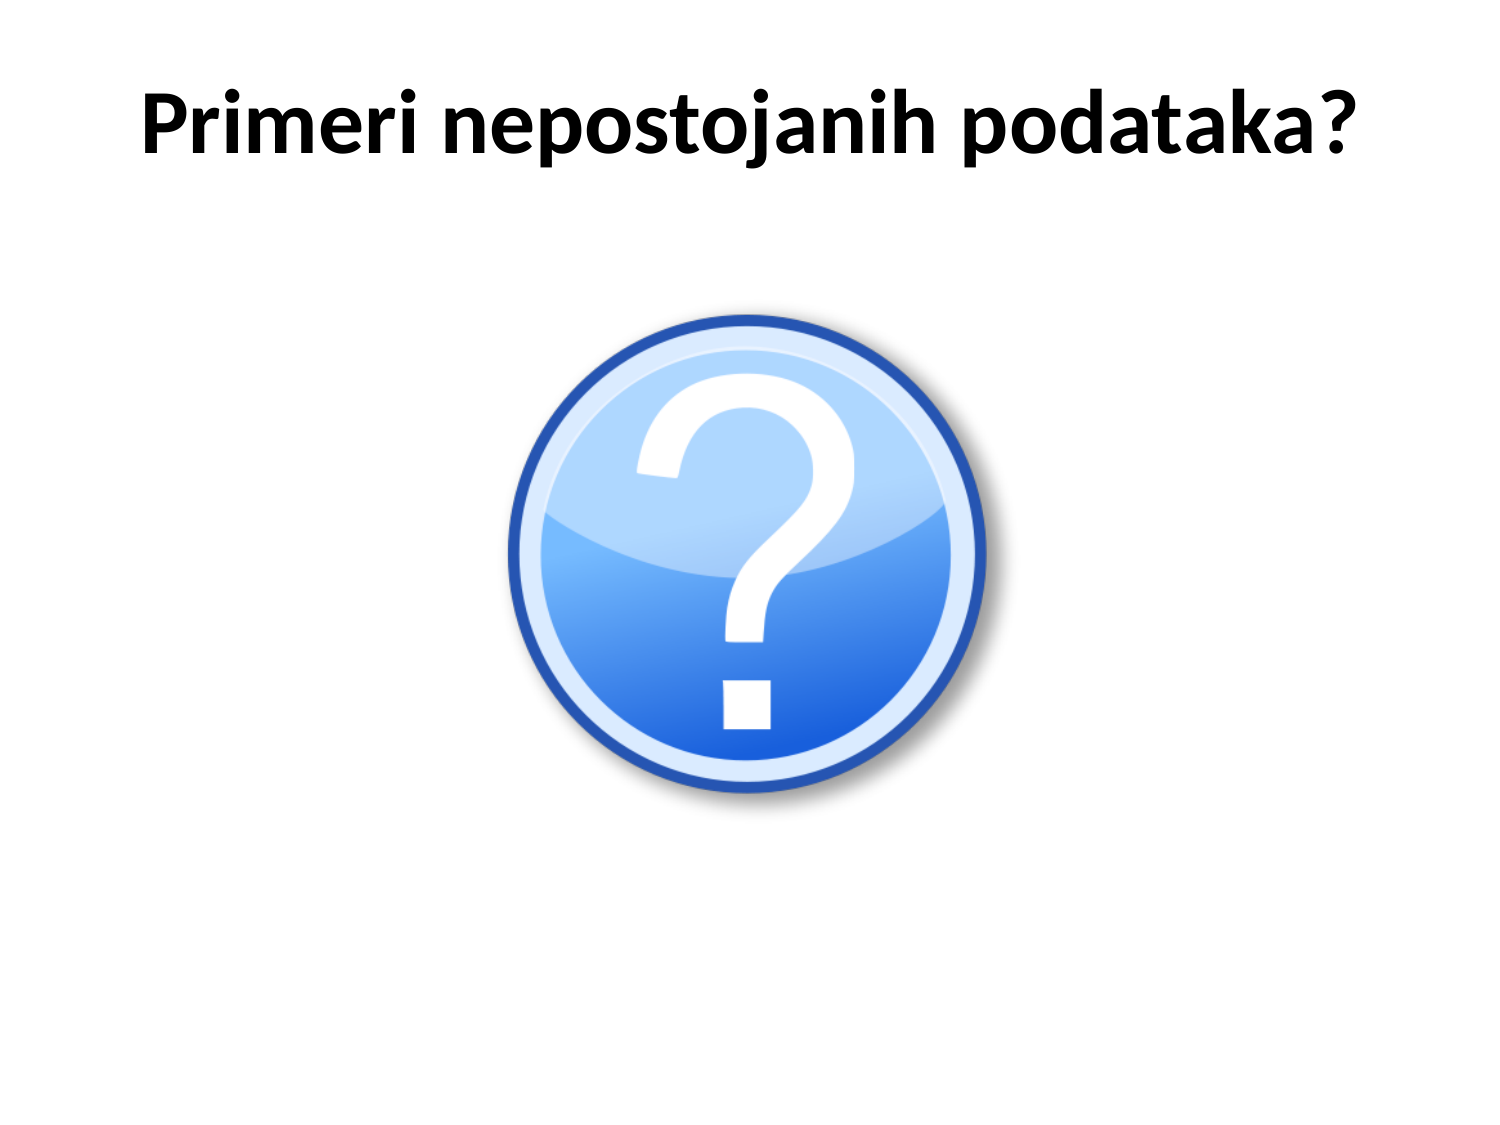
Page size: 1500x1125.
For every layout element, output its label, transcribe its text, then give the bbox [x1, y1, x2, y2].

title Primeri nepostojanih podataka? [74, 44, 1426, 189]
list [255, 284, 1249, 831]
